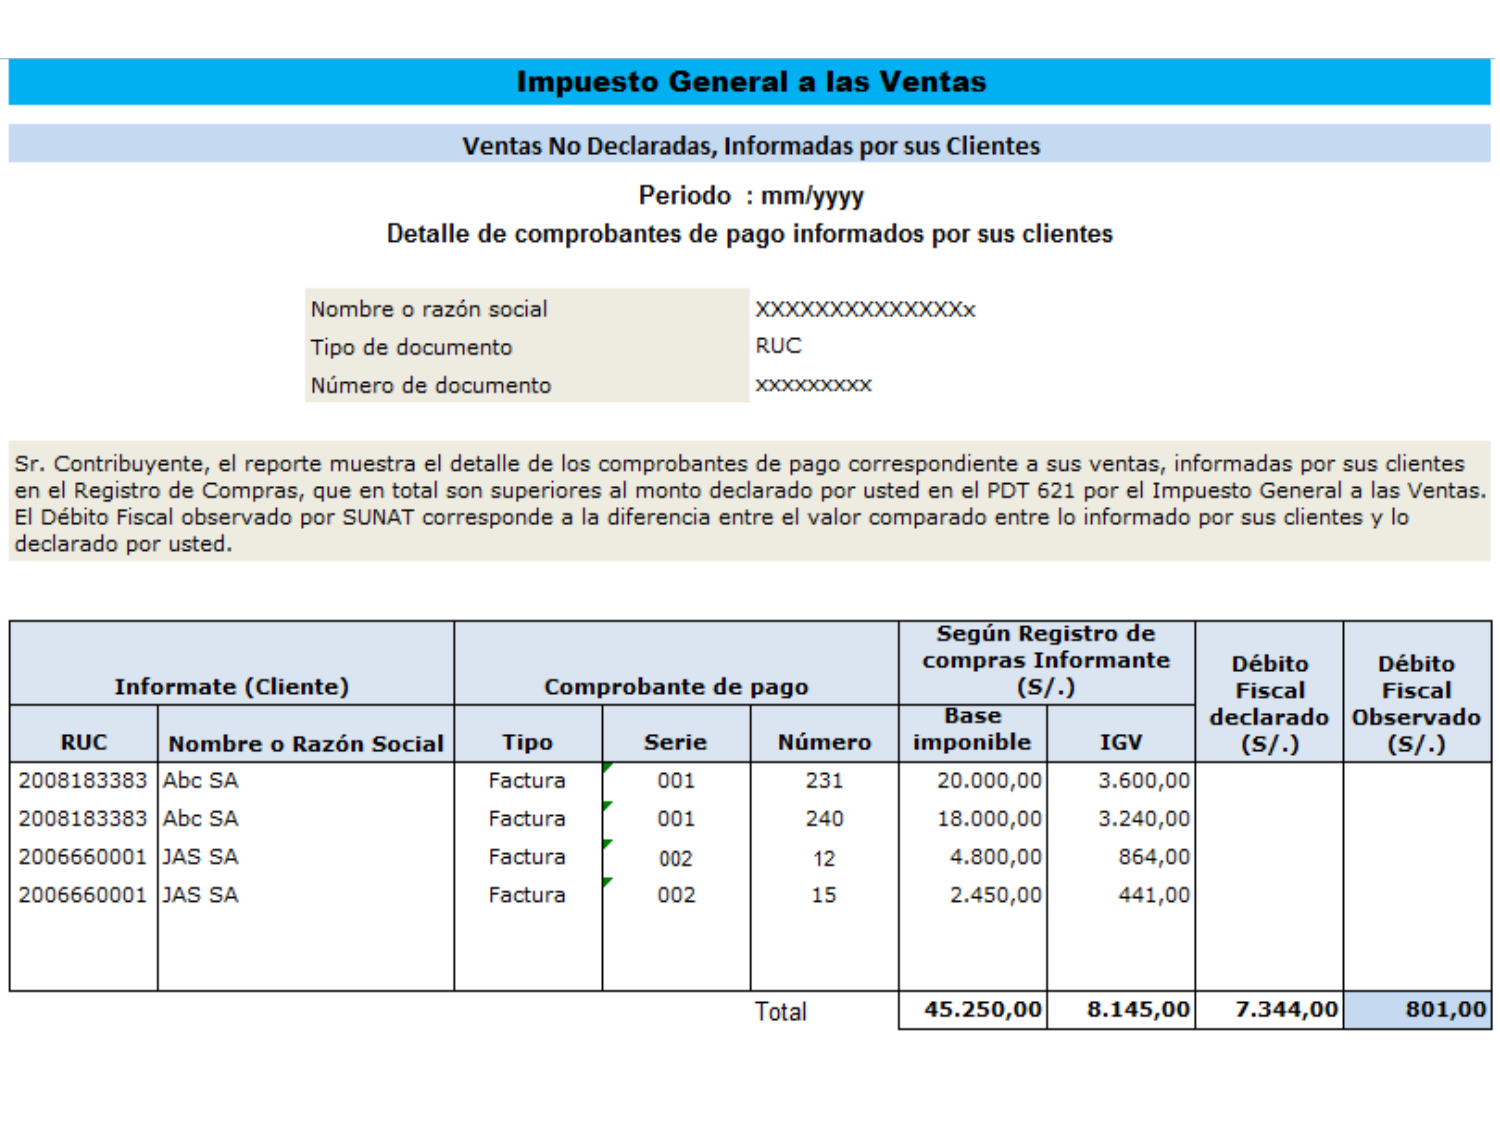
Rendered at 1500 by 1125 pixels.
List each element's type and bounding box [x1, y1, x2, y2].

picture [0, 58, 1496, 1032]
